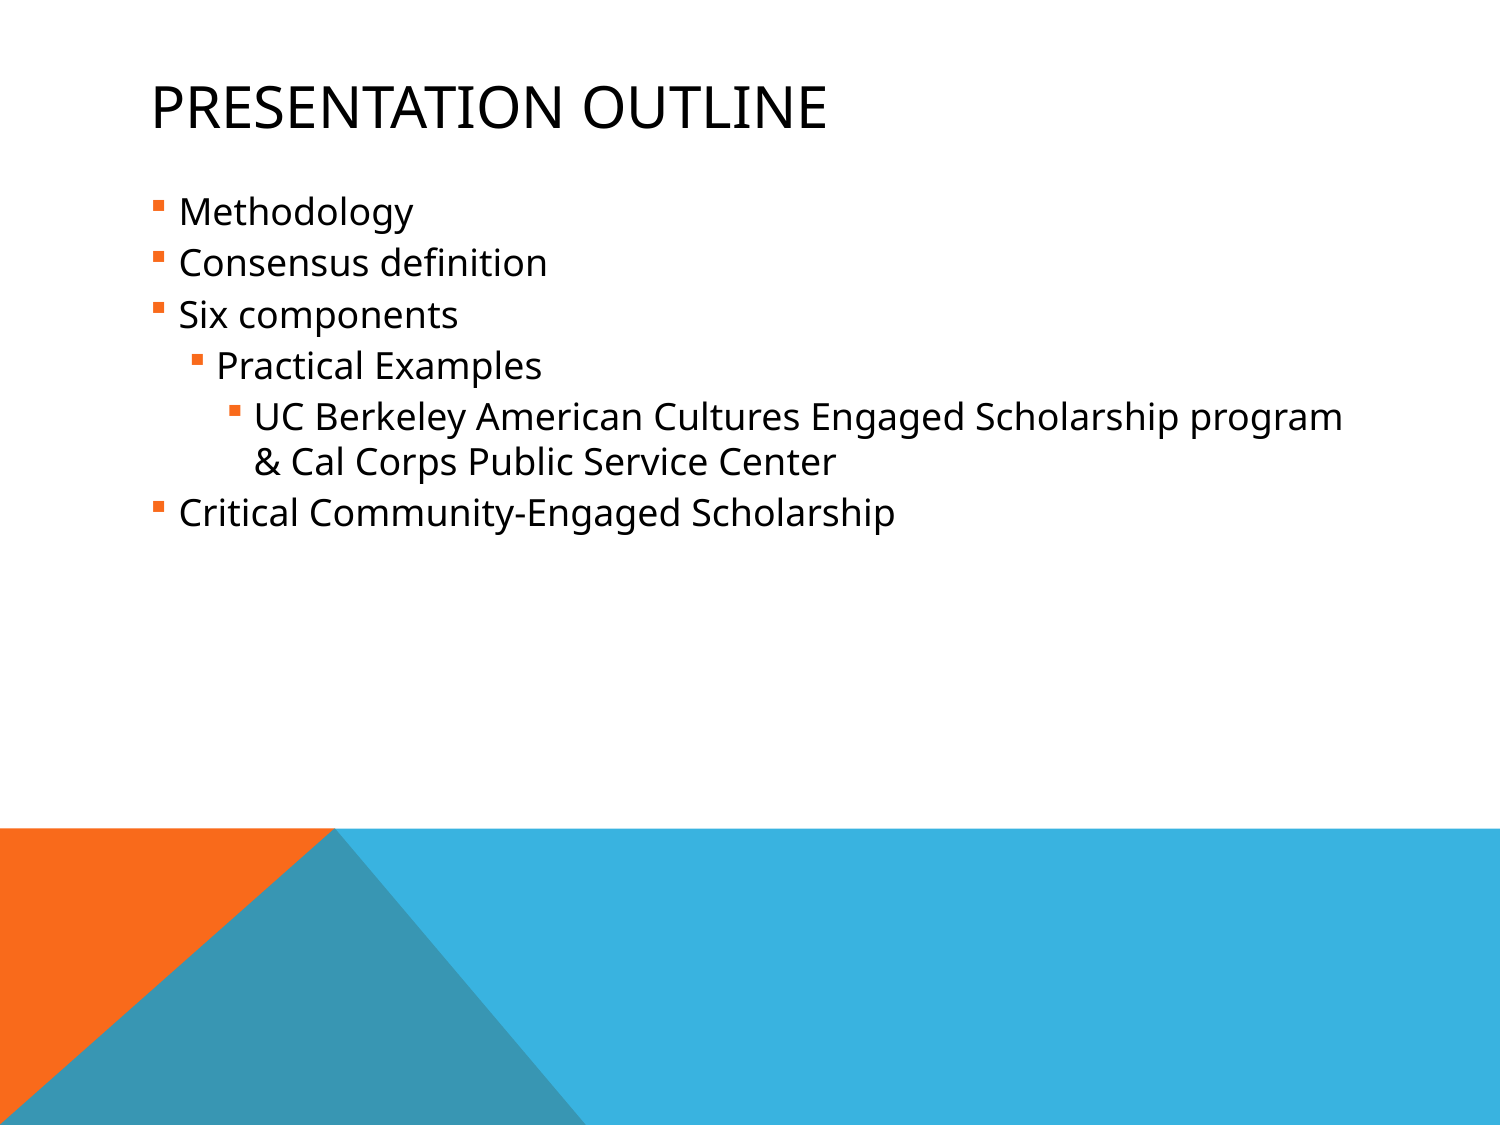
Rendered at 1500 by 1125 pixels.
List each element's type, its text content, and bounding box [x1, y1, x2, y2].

list Methodology Consensus definition Six components Practical Examples UC Berkeley American Cultures Engaged Scholarship program & Cal Corps Public Service Center Critical Community-Engaged Scholarship [135, 180, 1369, 768]
title Presentation Outline [135, 60, 1369, 150]
